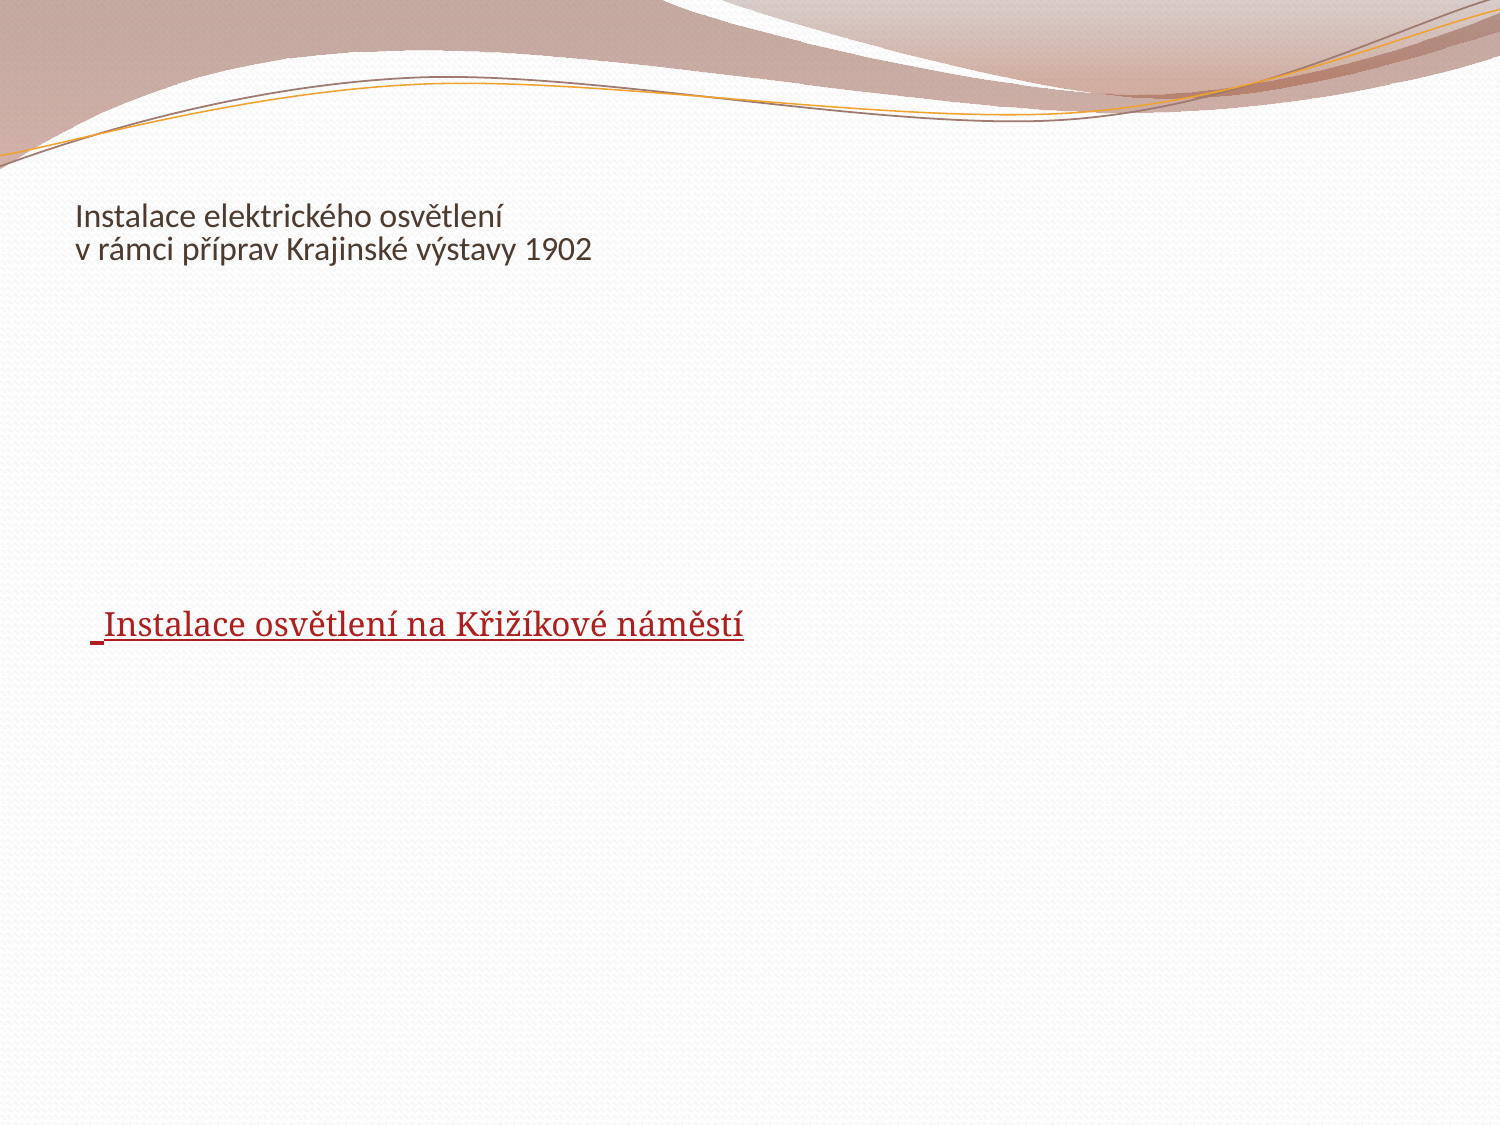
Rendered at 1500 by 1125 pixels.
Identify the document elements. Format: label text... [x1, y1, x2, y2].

title Instalace elektrického osvětlení v rámci příprav Krajinské výstavy 1902 [74, 115, 1426, 231]
list Instalace osvětlení na Křižíkové náměstí [74, 231, 1426, 1083]
